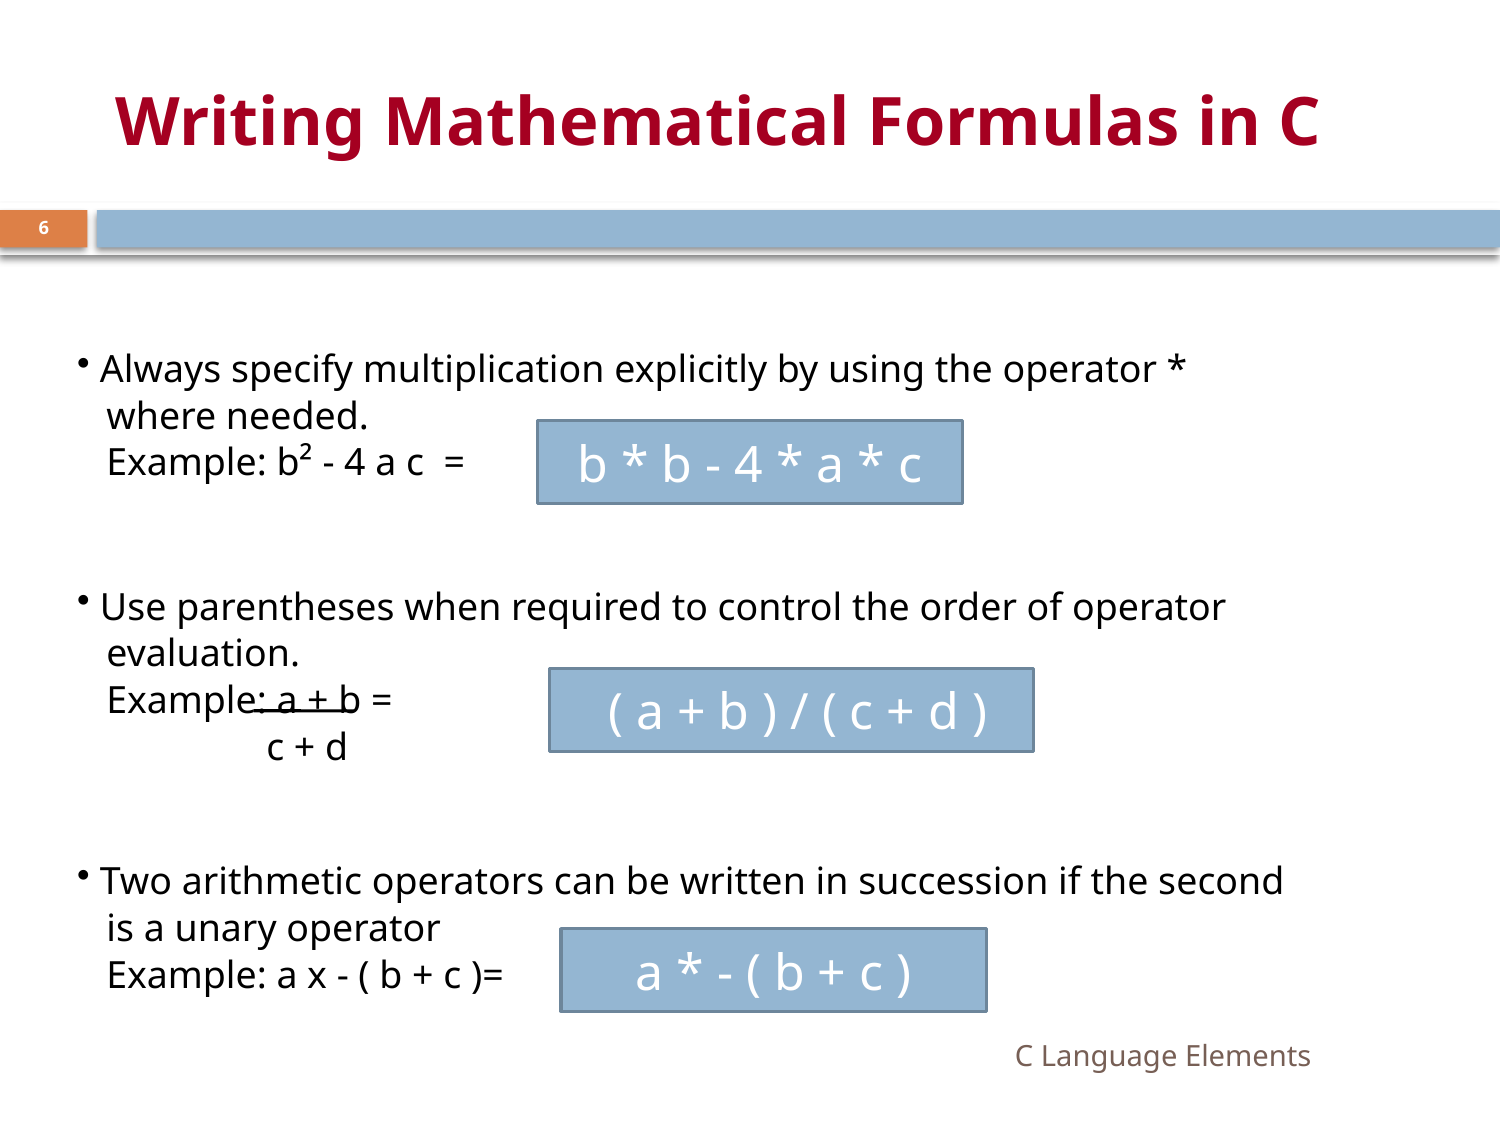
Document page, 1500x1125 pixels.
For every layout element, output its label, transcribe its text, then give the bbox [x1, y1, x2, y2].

slide_number C Language Elements [999, 1025, 1438, 1085]
text_box a * - ( b + c ) [559, 927, 988, 1013]
text_box b * b - 4 * a * c [536, 419, 964, 505]
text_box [62, 572, 1500, 778]
text_box Always specify multiplication explicitly by using the operator * where needed. Example: b² - 4 a c = [62, 335, 1500, 491]
title Writing Mathematical Formulas in C [100, 37, 1438, 200]
slide_number 6 [0, 208, 88, 249]
text_box Two arithmetic operators can be written in succession if the second is a unary operator Example: a x - ( b + c )= [62, 848, 1500, 1004]
